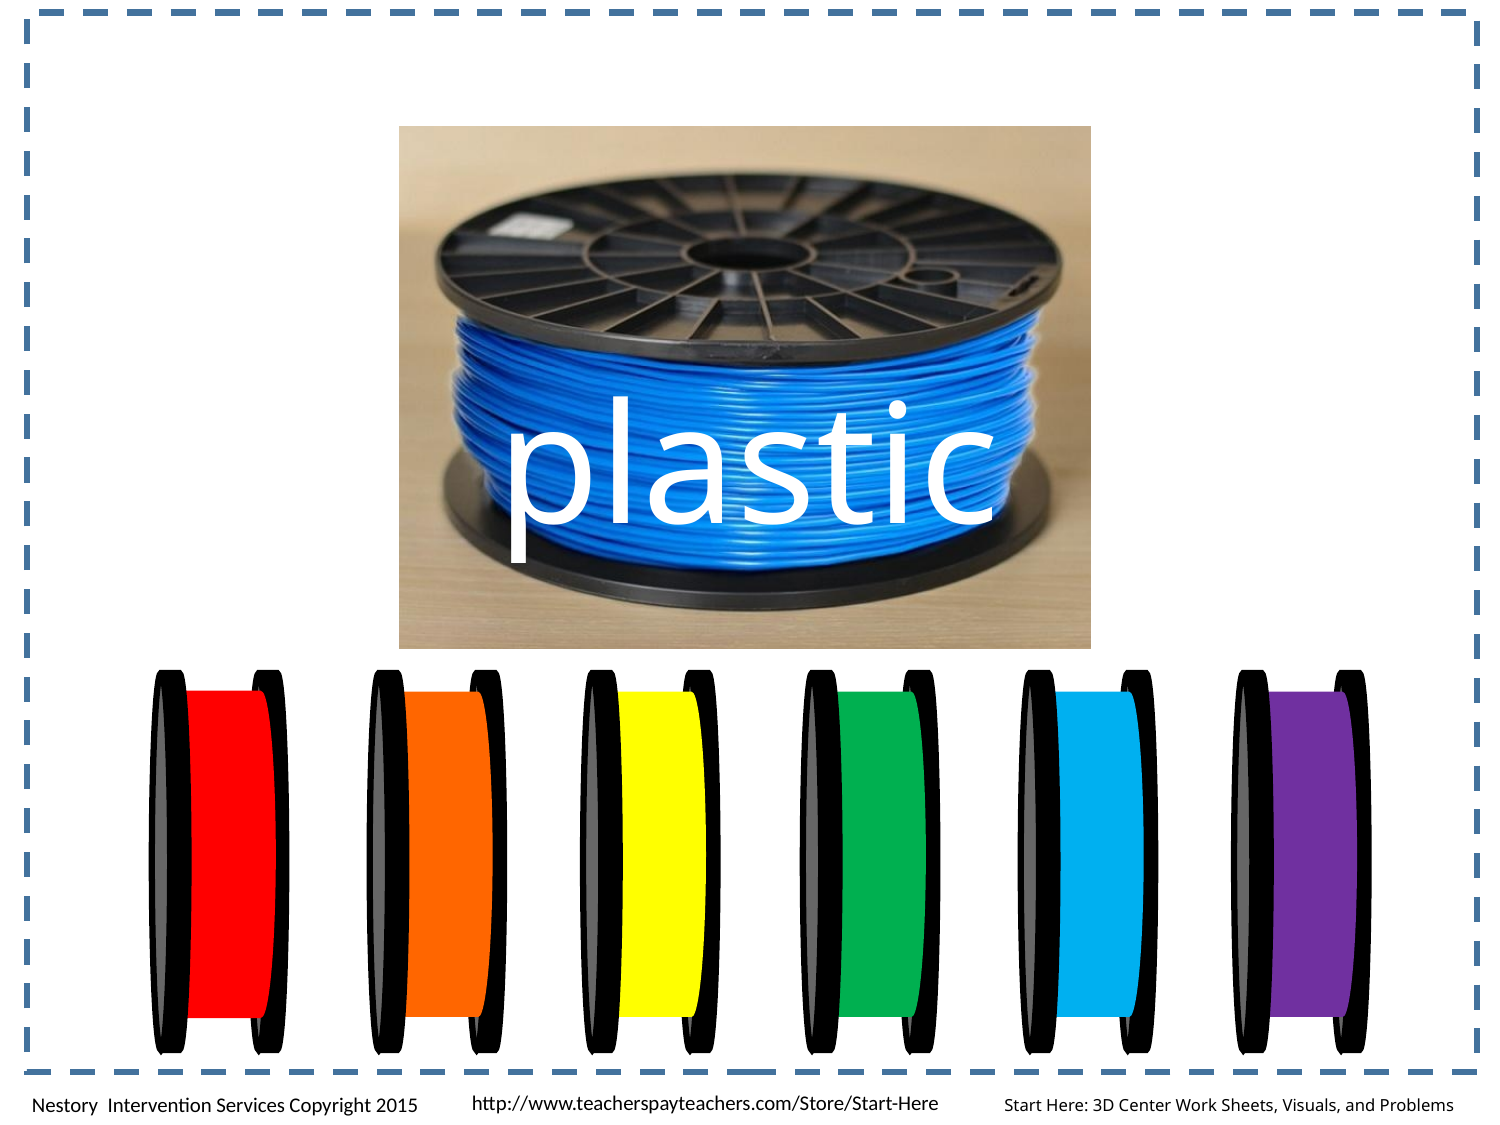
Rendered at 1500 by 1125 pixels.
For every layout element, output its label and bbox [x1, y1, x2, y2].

text_box [372, 20, 1145, 755]
text_box [26, 11, 1478, 1067]
text_box [13, 1067, 1500, 1125]
text_box [30, 794, 408, 929]
